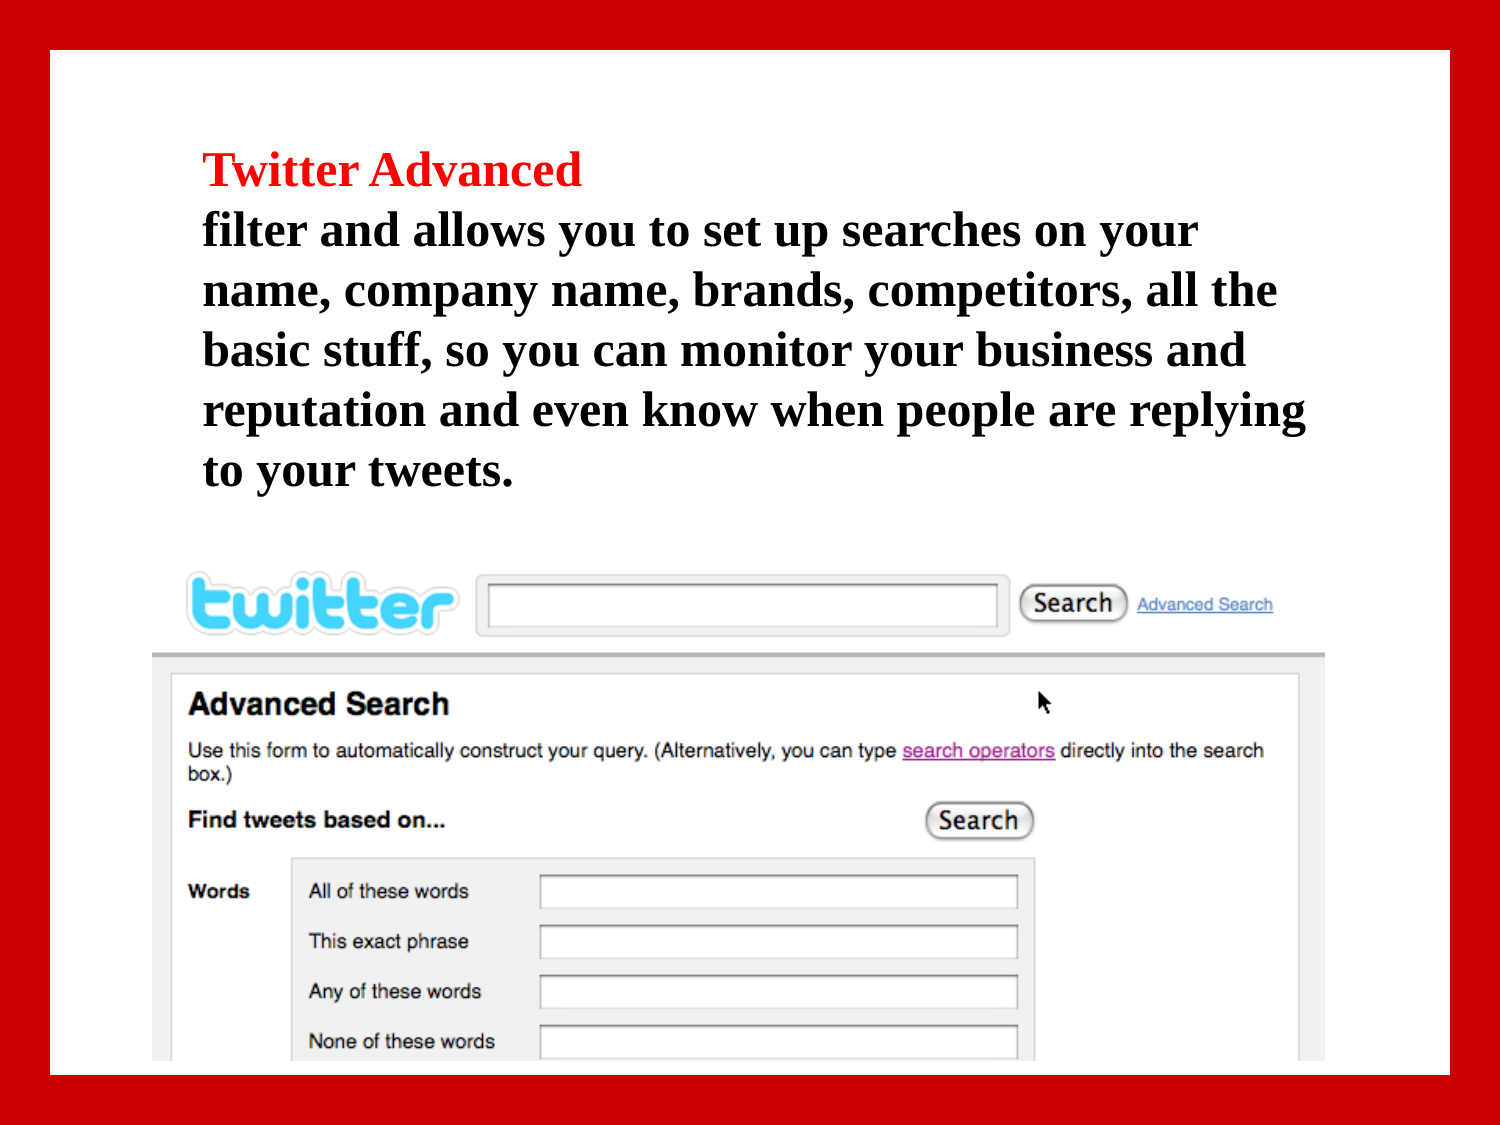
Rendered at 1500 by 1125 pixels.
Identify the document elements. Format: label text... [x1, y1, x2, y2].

picture [152, 562, 1325, 1062]
text_box Twitter Advanced filter and allows you to set up searches on your name, company name, brands, competitors, all the basic stuff, so you can monitor your business and reputation and even know when people are replying to your tweets. [187, 128, 1325, 504]
